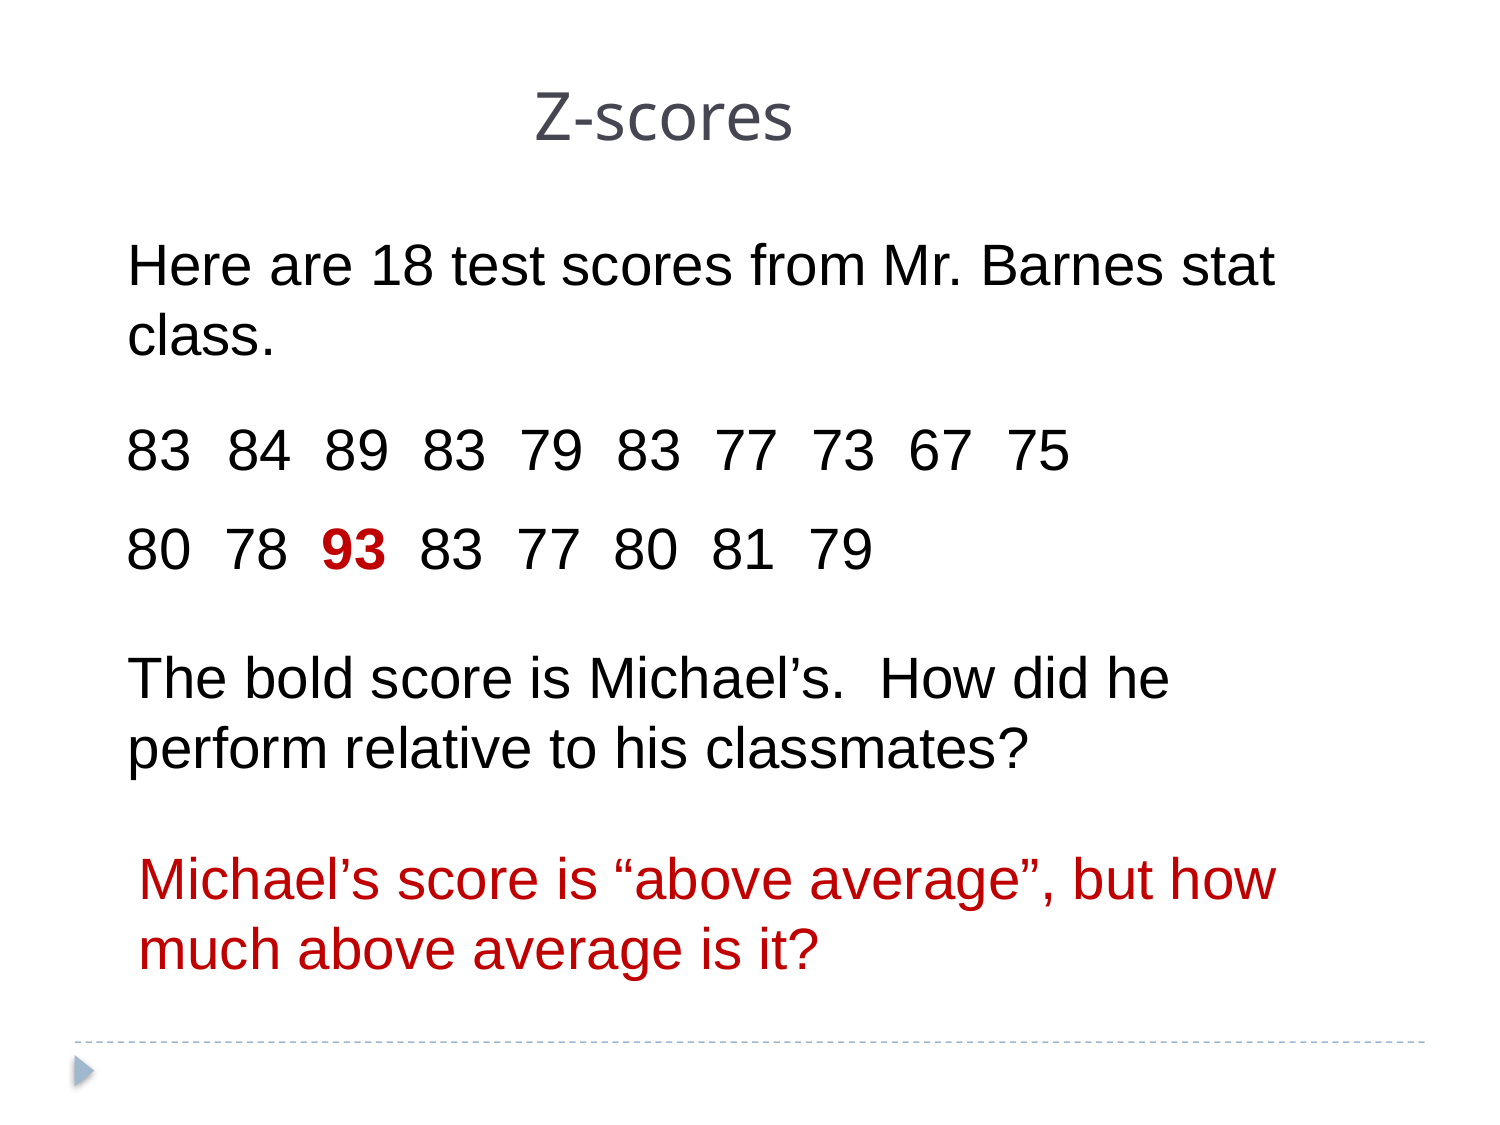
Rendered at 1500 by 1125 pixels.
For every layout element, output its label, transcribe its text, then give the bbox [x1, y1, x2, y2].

text_box 84 89 83 79 83 77 73 67 75 80 78 93 83 77 80 81 79 [112, 404, 1430, 688]
text_box Michael’s score is “above average”, but how much above average is it? [124, 834, 1300, 989]
title Z-scores [0, 31, 1331, 161]
text_box Here are 18 test scores from Mr. Barnes stat class. [112, 219, 1394, 375]
text_box The bold score is Michael’s. How did he perform relative to his classmates? [112, 688, 1377, 788]
